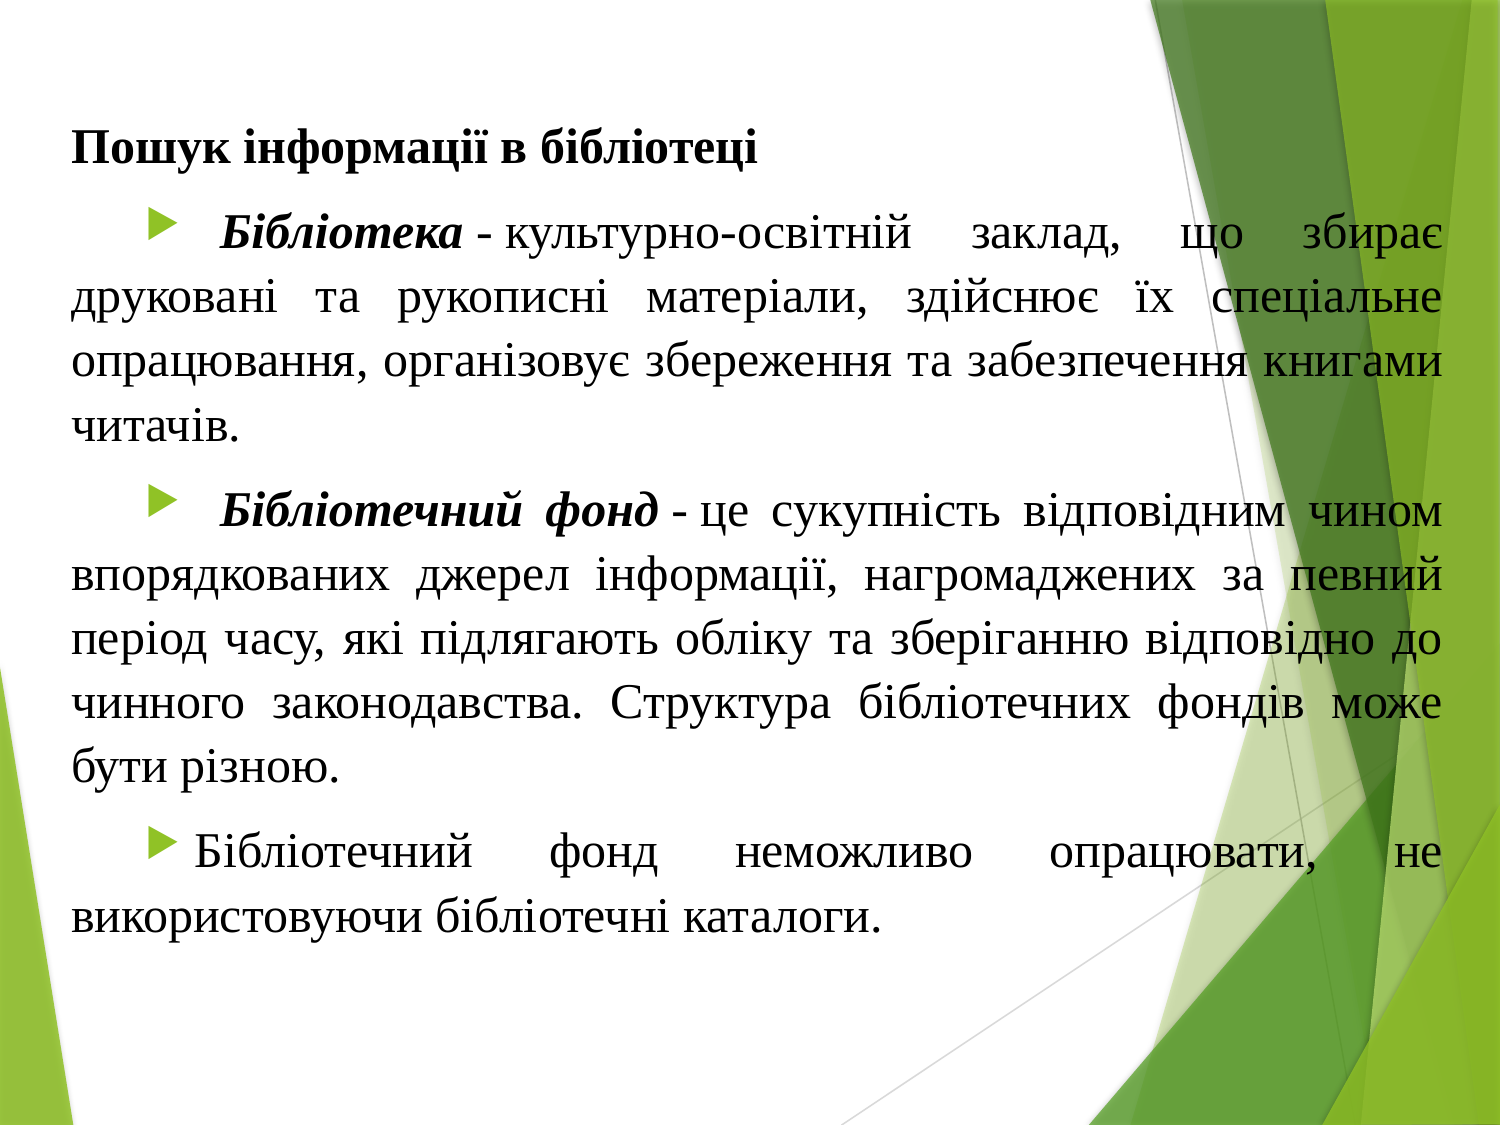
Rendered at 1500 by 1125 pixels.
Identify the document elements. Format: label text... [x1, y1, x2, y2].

list Пошук інформації в бібліотеці Бібліотека - культурно-освітній заклад, що збирає друковані та рукописні матеріали, здійснює їх спеціальне опрацювання, організовує збереження та забезпечення книгами читачів. Бібліотечний фонд - це сукупність відповідним чином впорядкованих джерел інформації, нагромаджених за певний період часу, які підлягають обліку та зберіганню відповідно до чинного законодавства. Структура бібліотечних фондів може бути різною. Бібліотечний фонд неможливо опрацювати, не використовуючи бібліотечні каталоги. [0, 101, 1459, 991]
